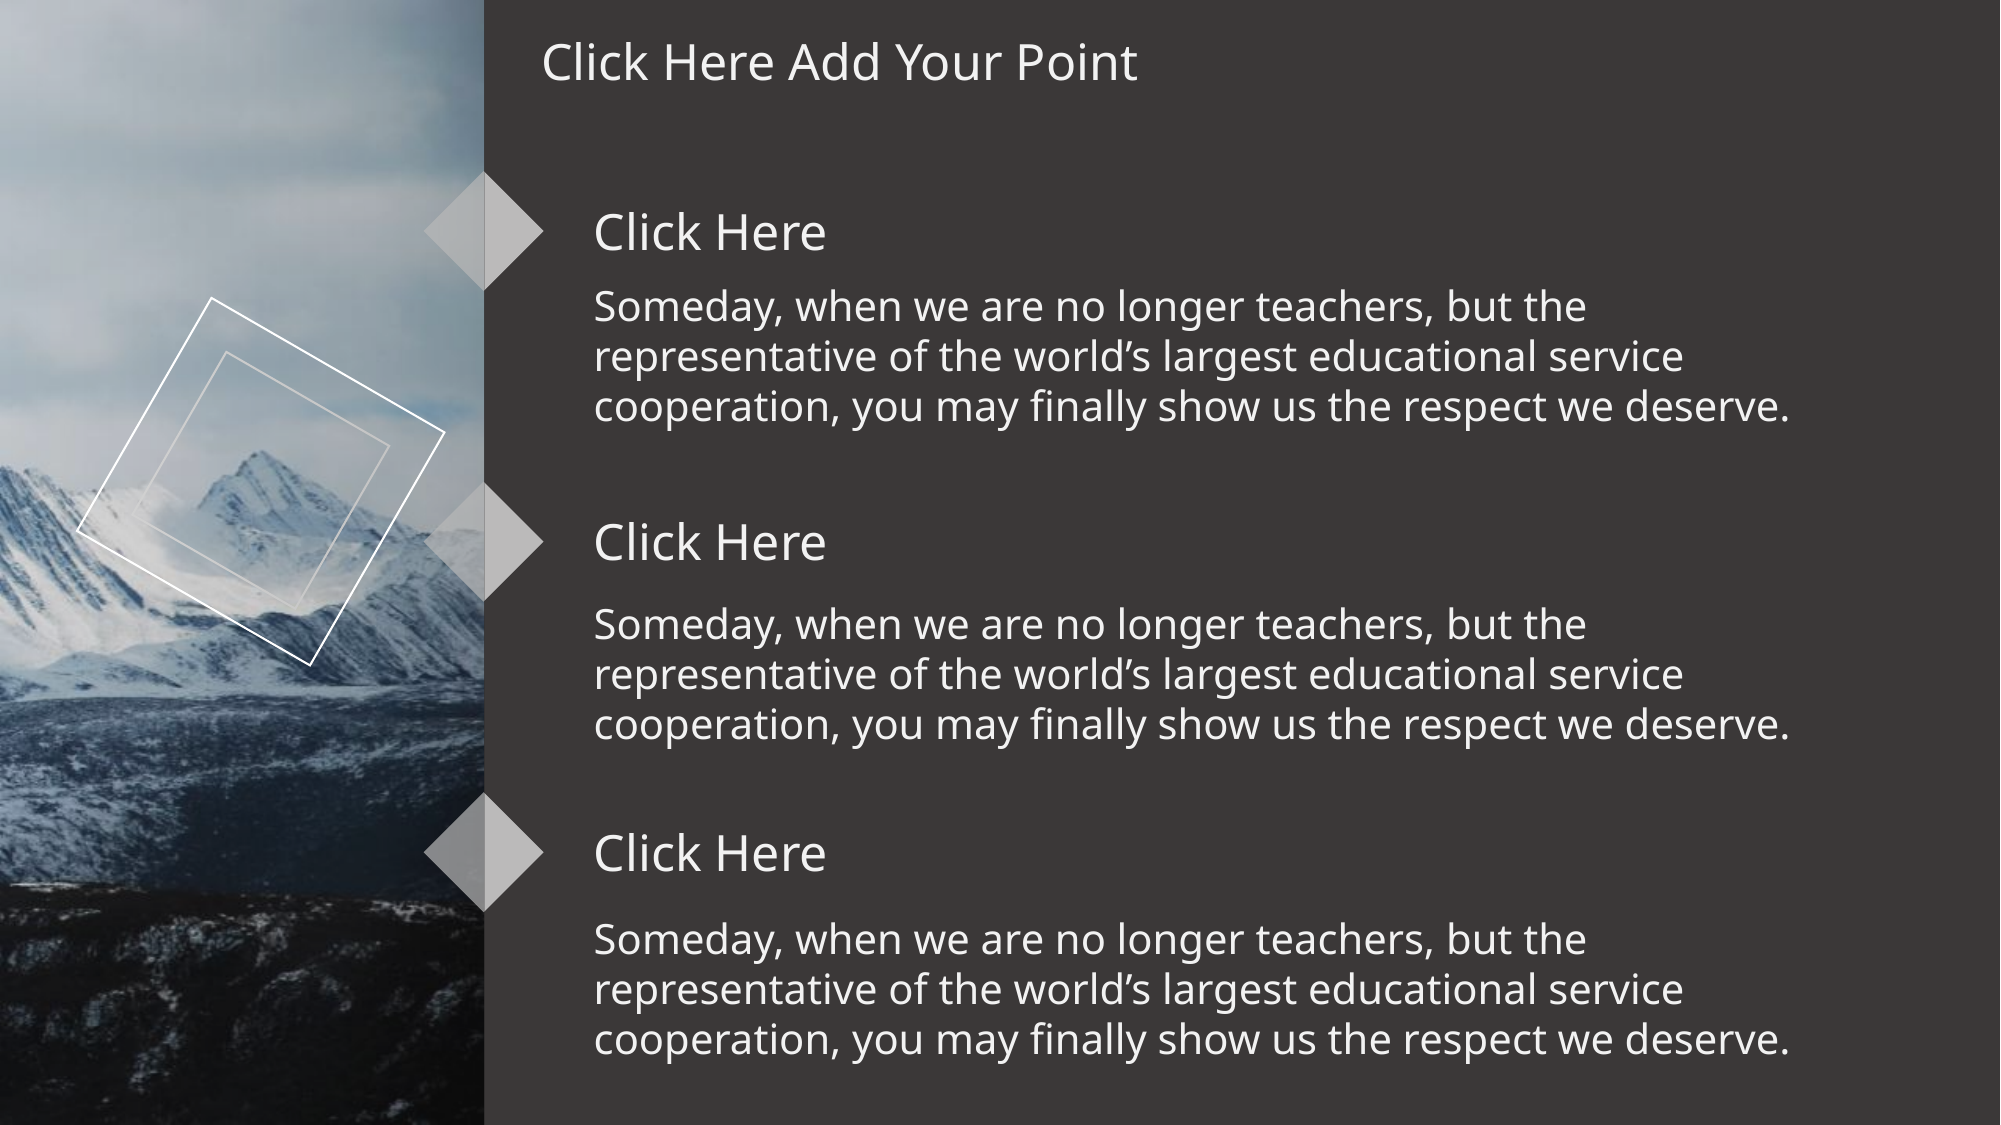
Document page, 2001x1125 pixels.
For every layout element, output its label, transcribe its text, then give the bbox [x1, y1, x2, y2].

text_box [485, 481, 546, 602]
text_box [485, 792, 546, 913]
text_box Click Here [578, 193, 867, 268]
text_box Click Here [578, 814, 867, 890]
text_box Someday, when we are no longer teachers, but the representative of the world’s largest educational service cooperation, you may finally show us the respect we deserve. [579, 272, 1892, 438]
text_box Click Here Add Your Point [526, 22, 1279, 98]
text_box [485, 171, 546, 292]
text_box Someday, when we are no longer teachers, but the representative of the world’s largest educational service cooperation, you may finally show us the respect we deserve. [579, 905, 1892, 1070]
text_box Click Here [578, 503, 903, 578]
picture [0, 0, 485, 1125]
text_box Someday, when we are no longer teachers, but the representative of the world’s largest educational service cooperation, you may finally show us the respect we deserve. [579, 590, 1892, 755]
